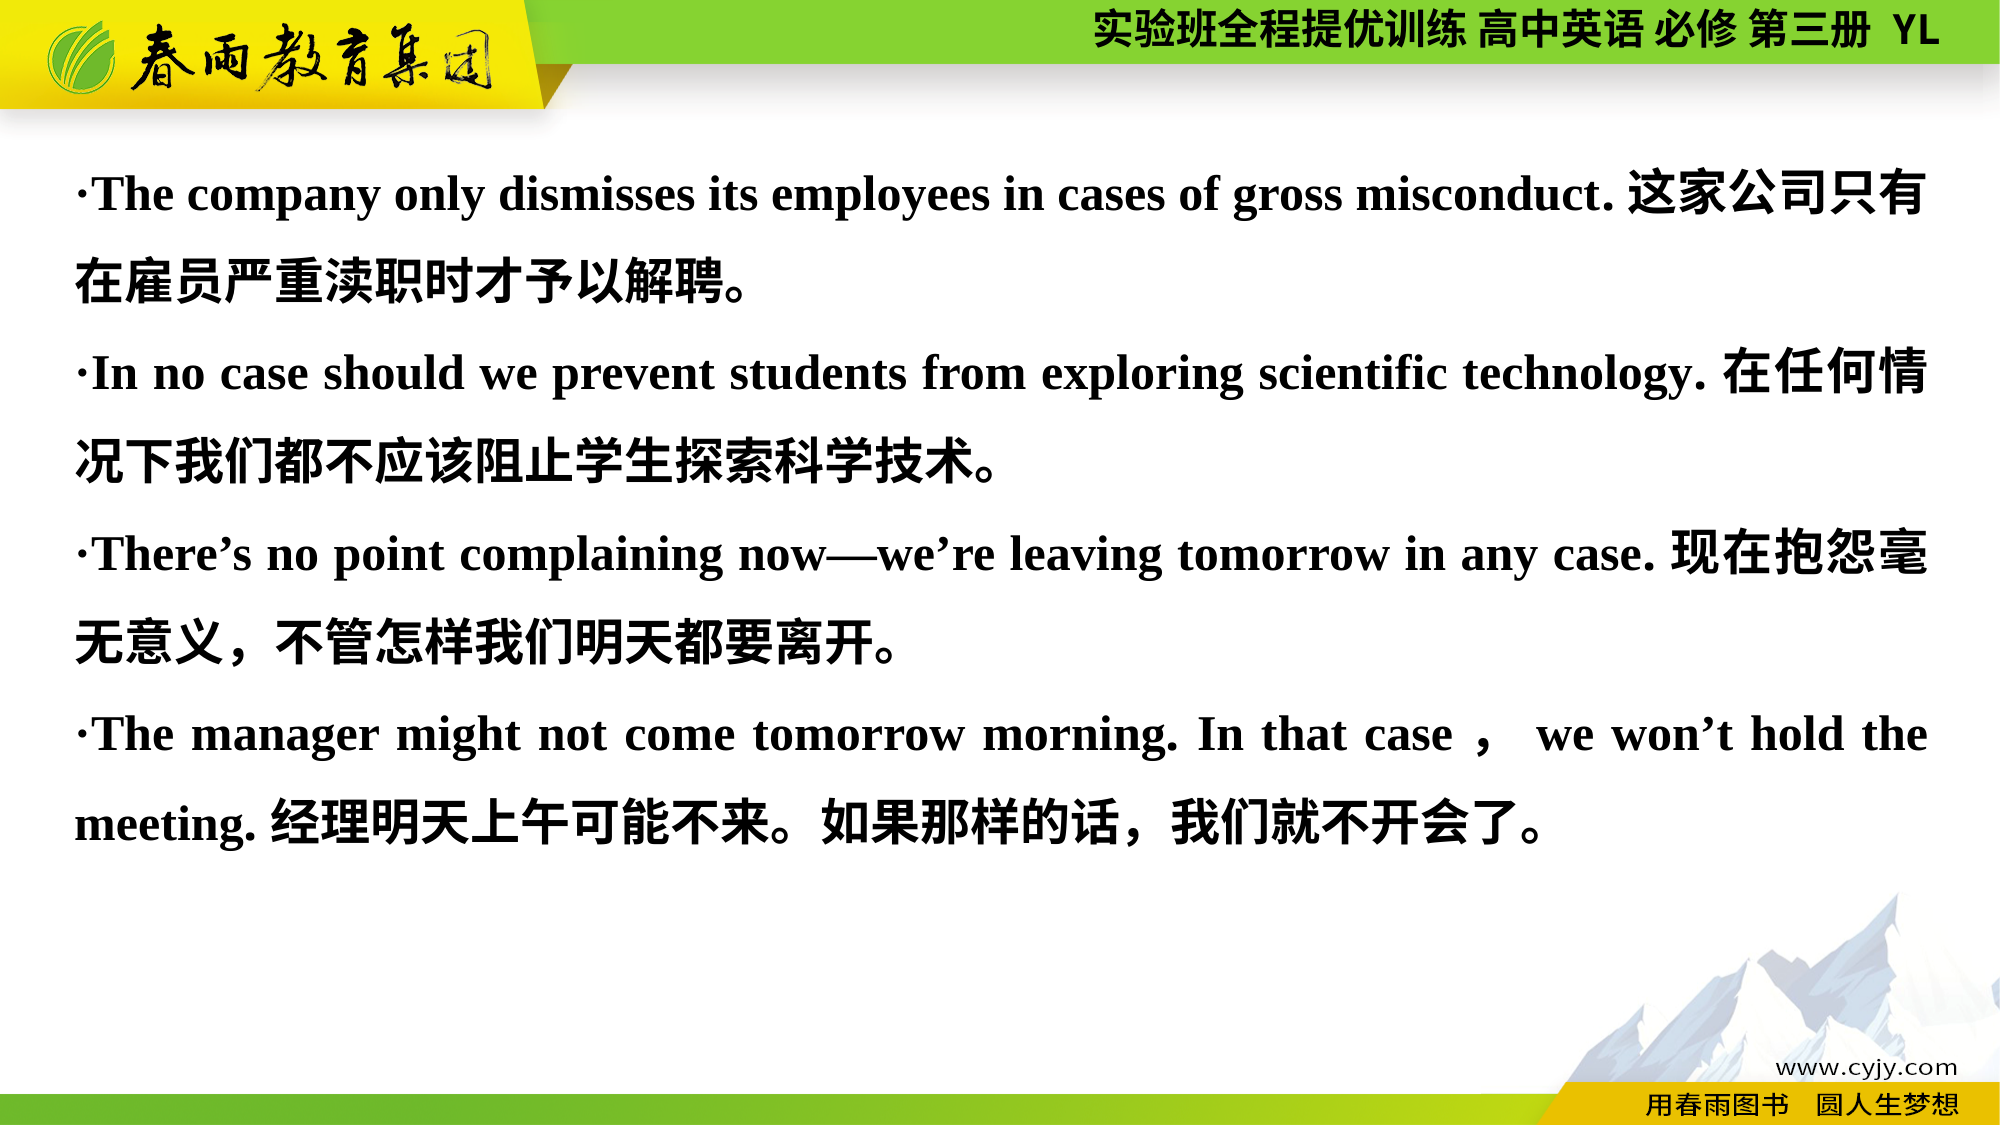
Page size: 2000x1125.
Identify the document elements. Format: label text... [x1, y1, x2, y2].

list ·The company only dismisses its employees in cases of gross misconduct.这家公司只有在雇员严重渎职时才予以解聘。 ·In no case should we prevent students from exploring scientific technology.在任何情况下我们都不应该阻止学生探索科学技术。 ·There’s no point complaining now—we’re leaving tomorrow in any case.现在抱怨毫无意义，不管怎样我们明天都要离开。 ·The manager might not come tomorrow morning. In that case，we won’t hold the meeting.经理明天上午可能不来。如果那样的话，我们就不开会了。 [59, 122, 1944, 854]
picture [0, 0, 2000, 1125]
